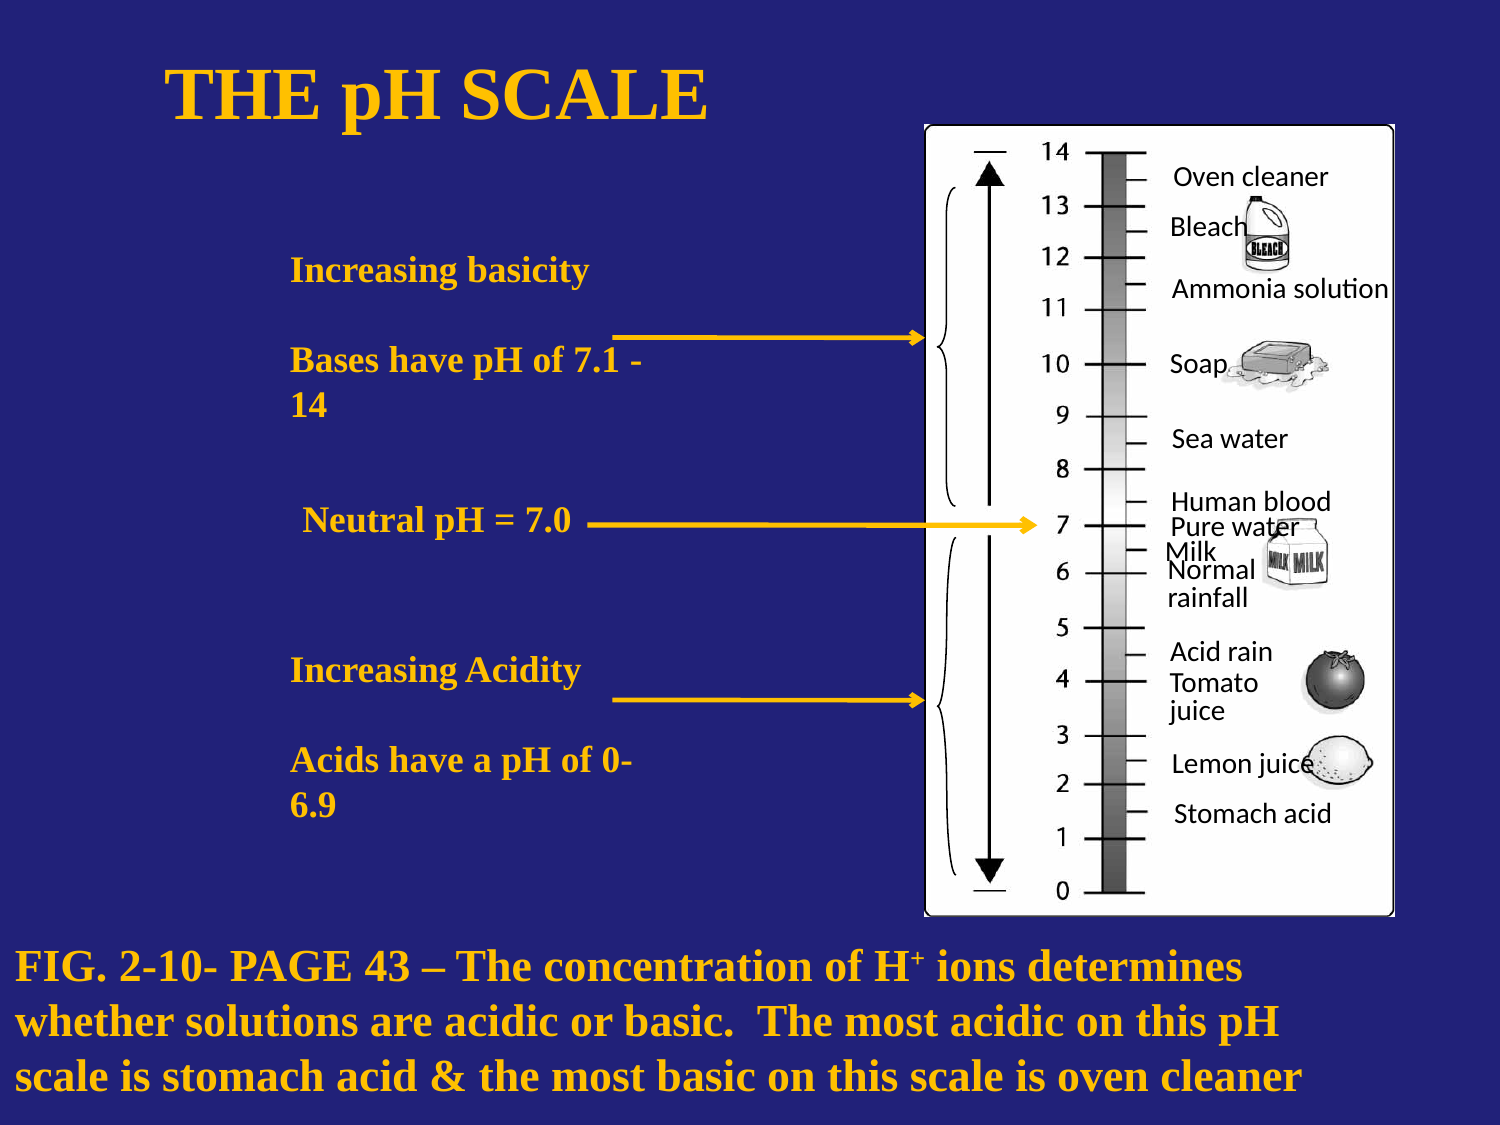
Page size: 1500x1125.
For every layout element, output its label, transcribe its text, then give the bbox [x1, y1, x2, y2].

picture [924, 124, 1395, 917]
text_box FIG. 2-10- PAGE 43 – The concentration of H+ ions determines whether solutions are acidic or basic. The most acidic on this pH scale is stomach acid & the most basic on this scale is oven cleaner [0, 928, 1388, 1108]
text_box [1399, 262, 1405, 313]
text_box Neutral pH = 7.0 [287, 487, 638, 548]
text_box Increasing Acidity Acids have a pH of 0-6.9 [274, 637, 650, 833]
text_box Increasing basicity Bases have pH of 7.1 - 14 [274, 237, 663, 433]
text_box THE pH SCALE [149, 37, 913, 143]
